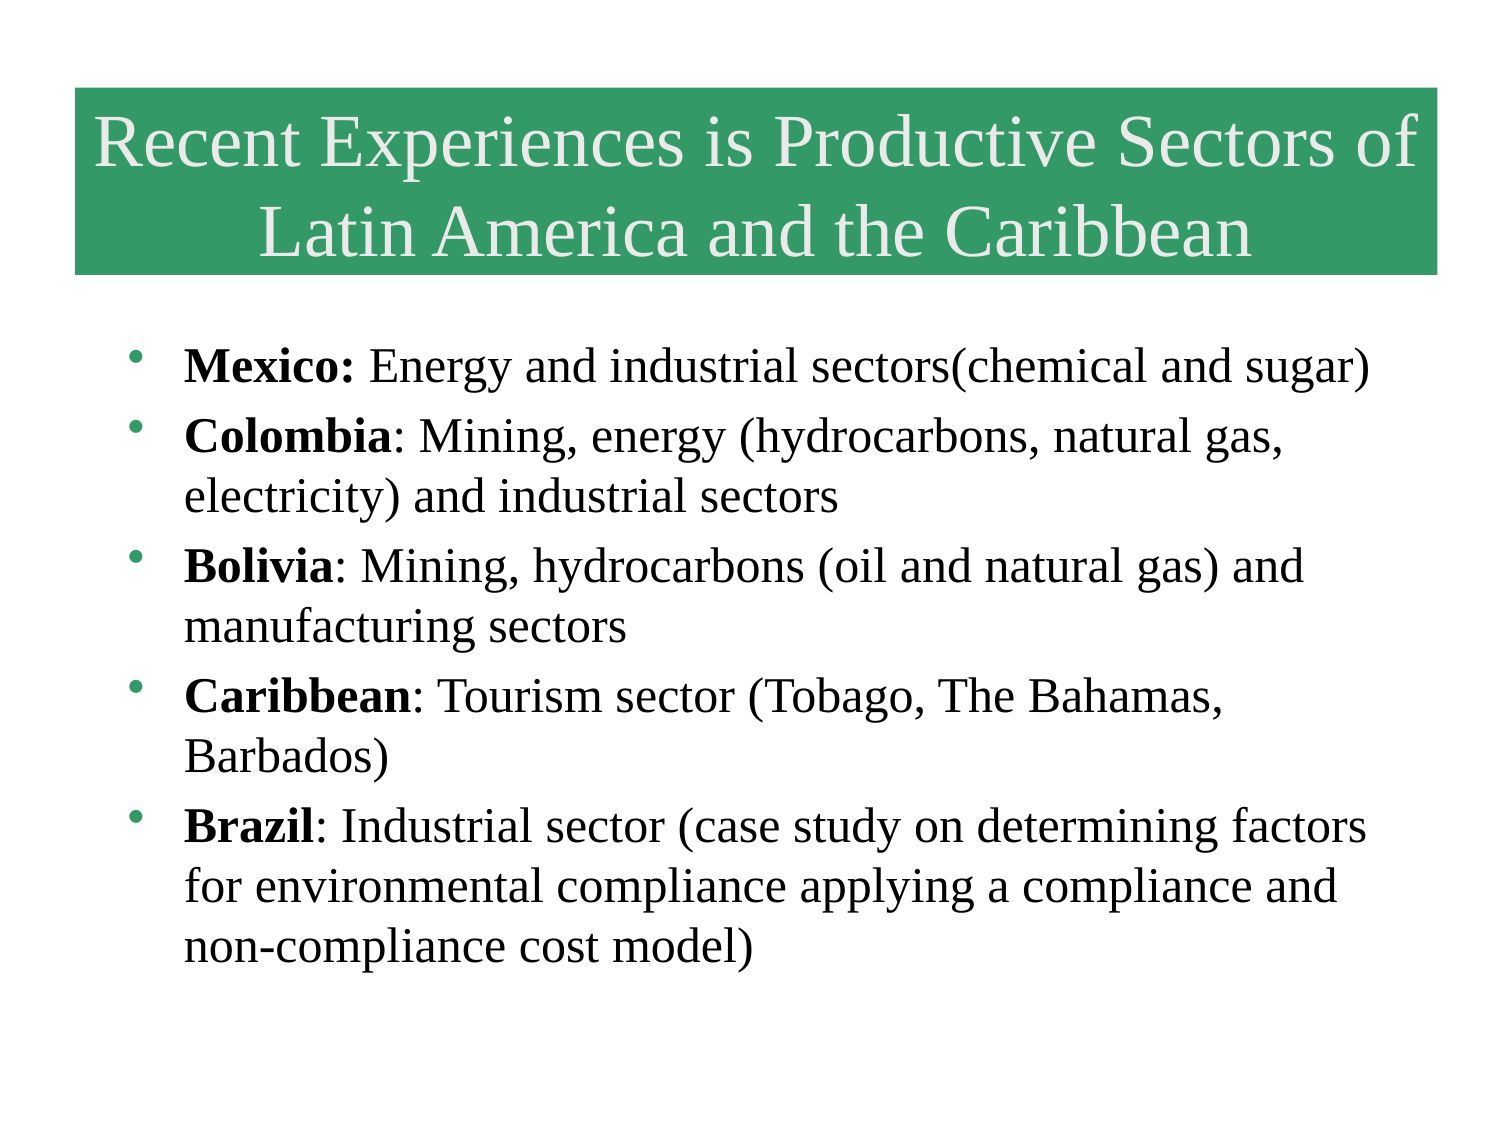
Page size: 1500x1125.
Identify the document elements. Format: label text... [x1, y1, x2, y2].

title Recent Experiences is Productive Sectors of Latin America and the Caribbean [74, 87, 1438, 276]
list Mexico: Energy and industrial sectors(chemical and sugar) Colombia: Mining, energy (hydrocarbons, natural gas, electricity) and industrial sectors Bolivia: Mining, hydrocarbons (oil and natural gas) and manufacturing sectors Caribbean: Tourism sector (Tobago, The Bahamas, Barbados) Brazil: Industrial sector (case study on determining factors for environmental compliance applying a compliance and non-compliance cost model) [112, 324, 1388, 1001]
